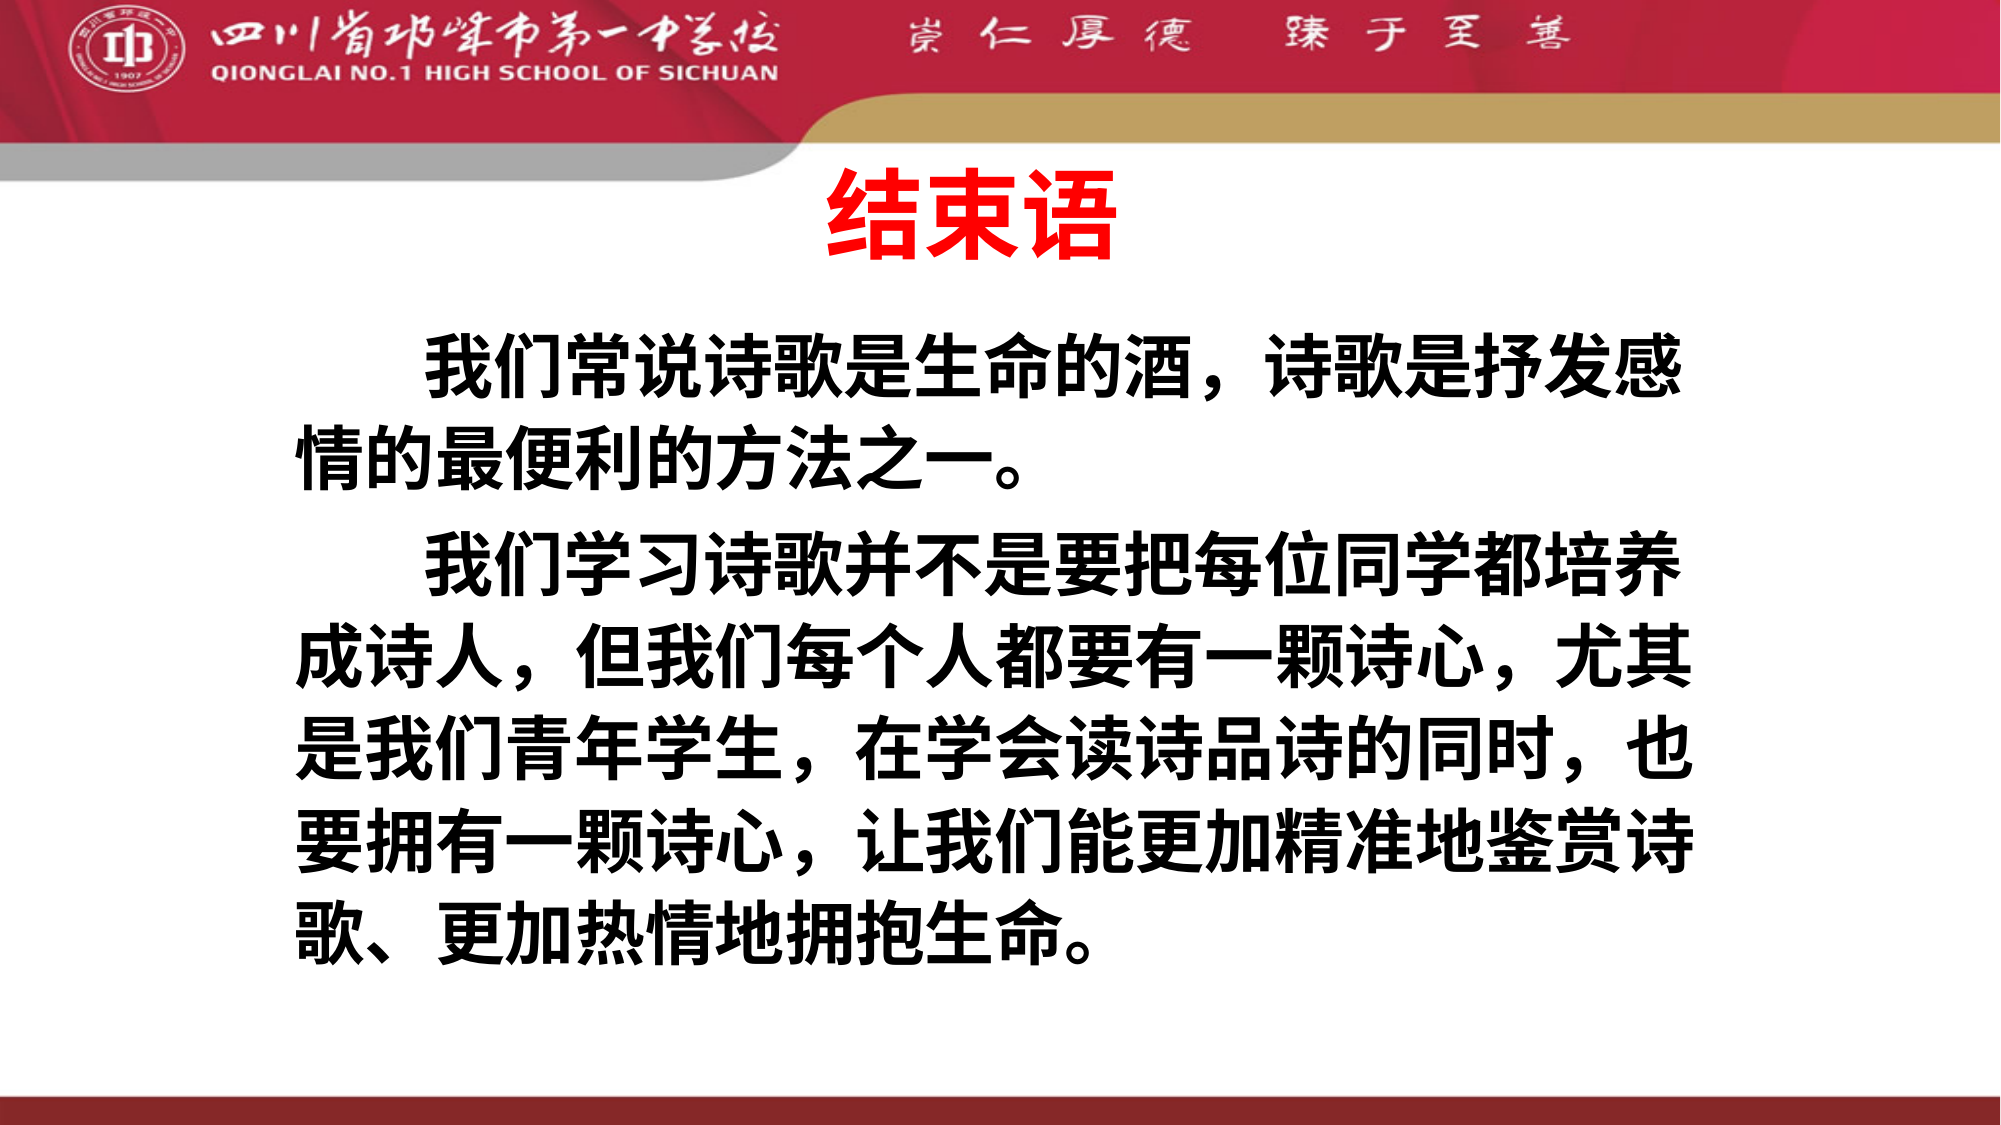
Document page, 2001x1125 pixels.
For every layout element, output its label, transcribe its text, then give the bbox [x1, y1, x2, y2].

list 我们常说诗歌是生命的酒，诗歌是抒发感情的最便利的方法之一。 我们学习诗歌并不是要把每位同学都培养成诗人，但我们每个人都要有一颗诗心，尤其是我们青年学生，在学会读诗品诗的同时，也要拥有一颗诗心，让我们能更加精准地鉴赏诗歌、更加热情地拥抱生命。 [277, 304, 1764, 1028]
title 结束语 [229, 118, 1716, 306]
picture [0, 0, 2001, 1125]
